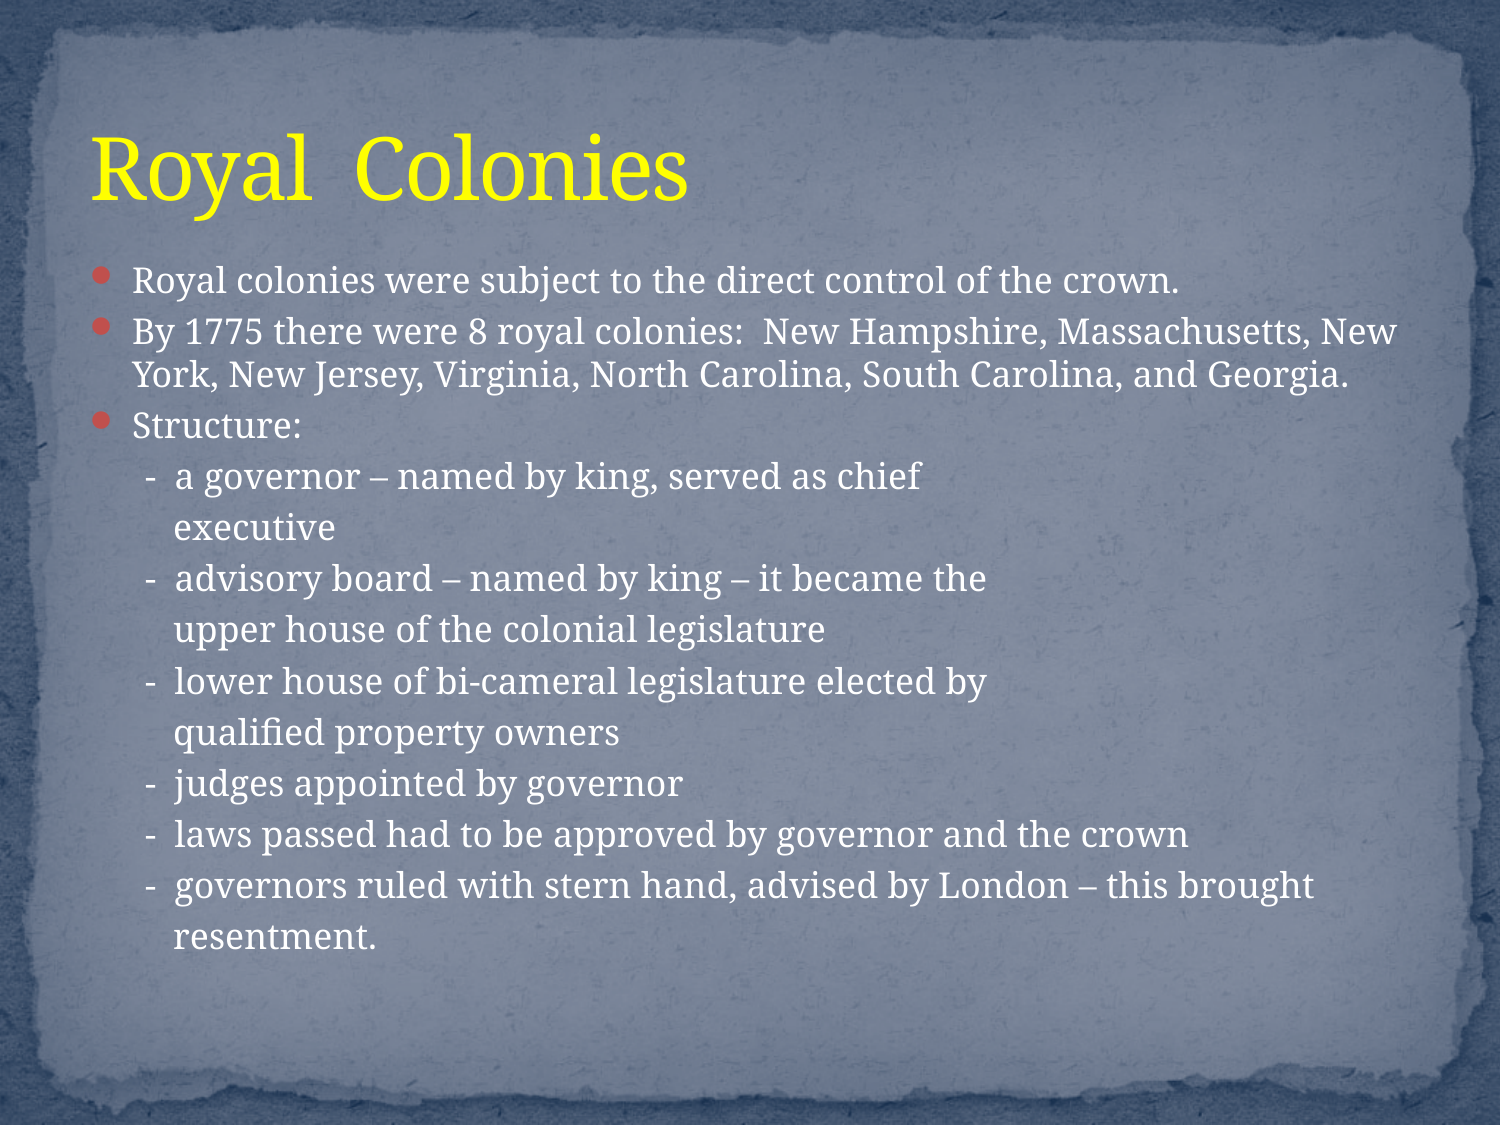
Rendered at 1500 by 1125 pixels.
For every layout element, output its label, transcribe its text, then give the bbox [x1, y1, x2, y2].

list Royal colonies were subject to the direct control of the crown. By 1775 there were 8 royal colonies: New Hampshire, Massachusetts, New York, New Jersey, Virginia, North Carolina, South Carolina, and Georgia. Structure: - a governor – named by king, served as chief executive - advisory board – named by king – it became the upper house of the colonial legislature - lower house of bi-cameral legislature elected by qualified property owners - judges appointed by governor - laws passed had to be approved by governor and the crown - governors ruled with stern hand, advised by London – this brought resentment. [75, 249, 1425, 1000]
title Royal Colonies [74, 24, 1425, 225]
